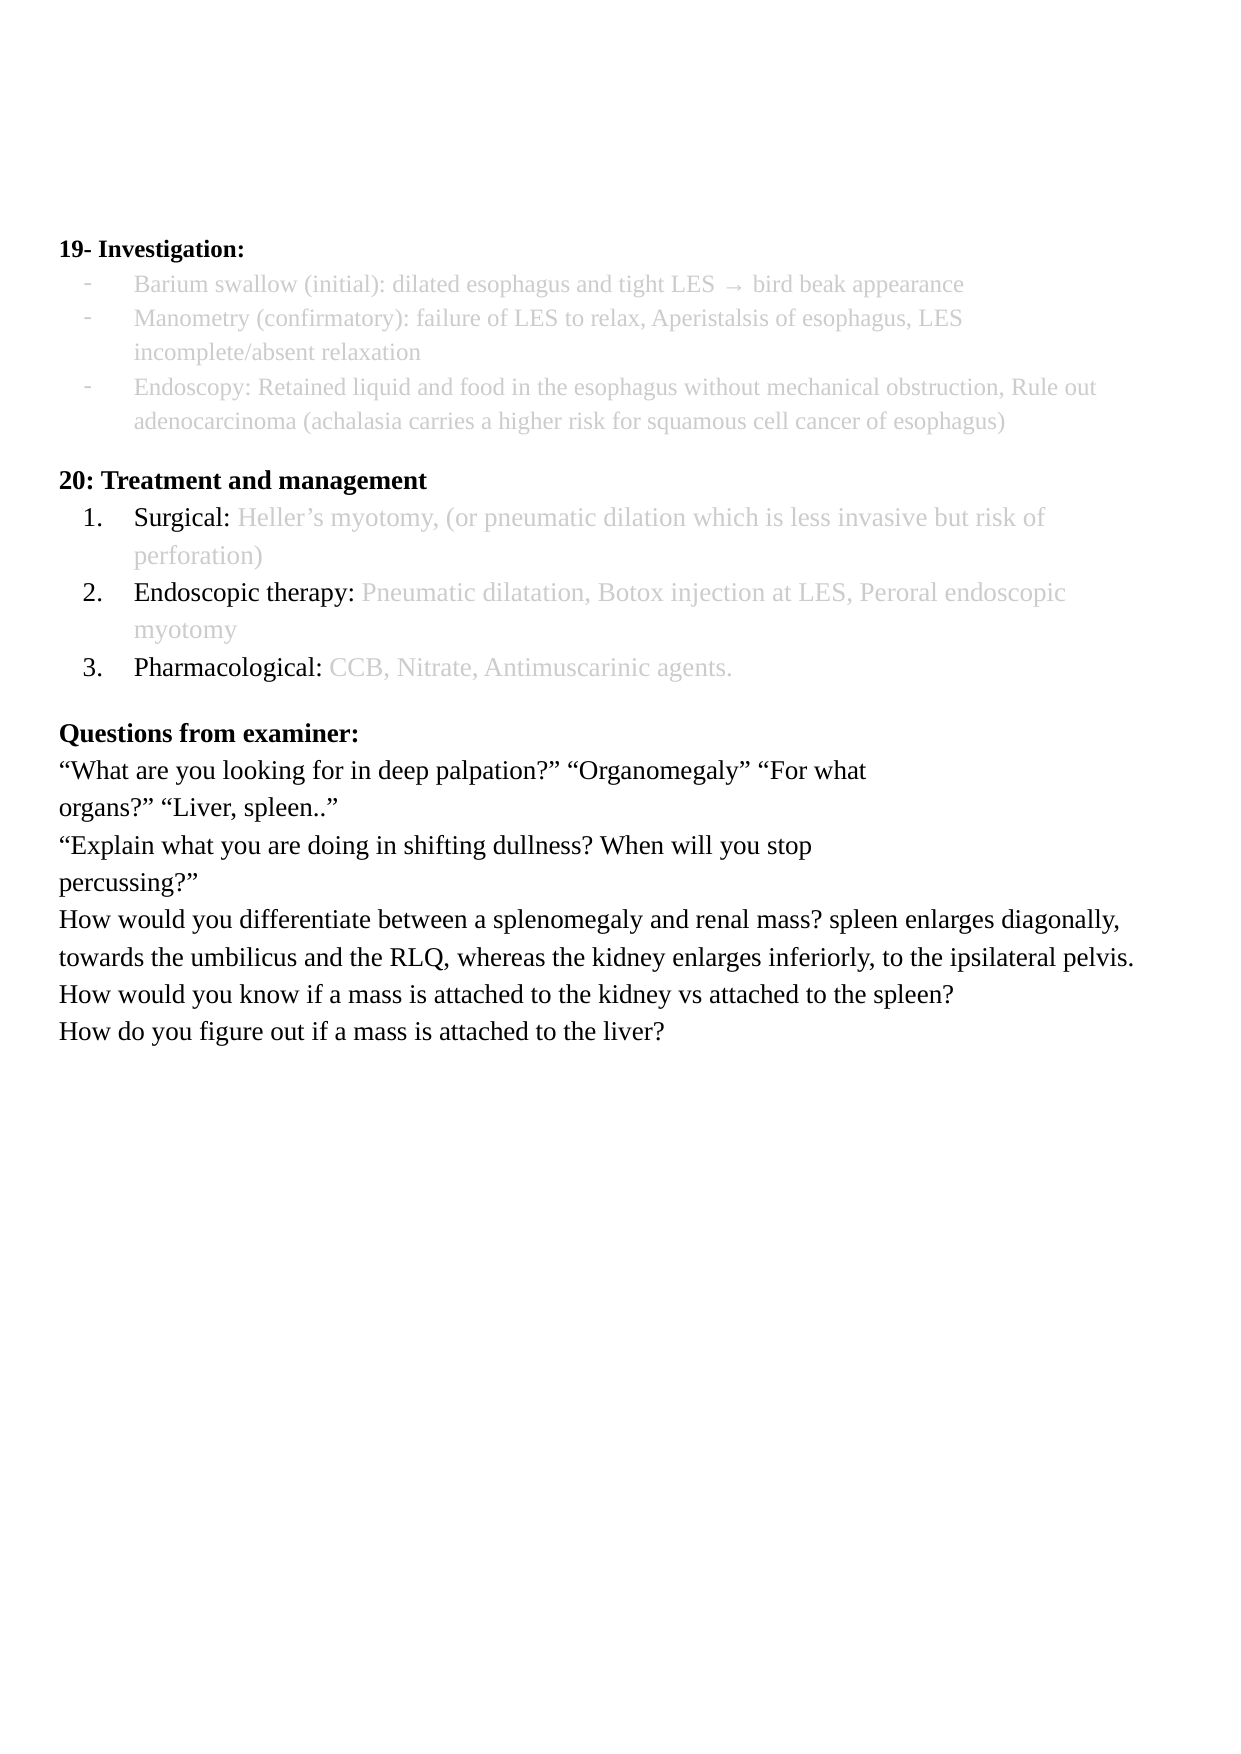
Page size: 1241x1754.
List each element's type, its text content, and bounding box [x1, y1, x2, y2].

text_box 19- Investigation: Barium swallow (initial): dilated esophagus and tight LES → bird beak appearance Manometry (confirmatory): failure of LES to relax, Aperistalsis of esophagus, LES incomplete/absent relaxation Endoscopy: Retained liquid and food in the esophagus without mechanical obstruction, Rule out adenocarcinoma (achalasia carries a higher risk for squamous cell cancer of esophagus) 20: Treatment and management Surgical: Heller’s myotomy, (or pneumatic dilation which is less invasive but risk of perforation) Endoscopic therapy: Pneumatic dilatation, Botox injection at LES, Peroral endoscopic myotomy Pharmacological: CCB, Nitrate, Antimuscarinic agents. Questions from examiner: “What are you looking for in deep palpation?” “Organomegaly” “For what organs?” “Liver, spleen..” “Explain what you are doing in shifting dullness? When will you stop percussing?” How would you differentiate between a splenomegaly and renal mass? spleen enlarges diagonally, towards the umbilicus and the RLQ, whereas the kidney enlarges inferiorly, to the ipsilateral pelvis. How would you know if a mass is attached to the kidney vs attached to the spleen? How do you figure out if a mass is attached to the liver? [43, 190, 1163, 1142]
